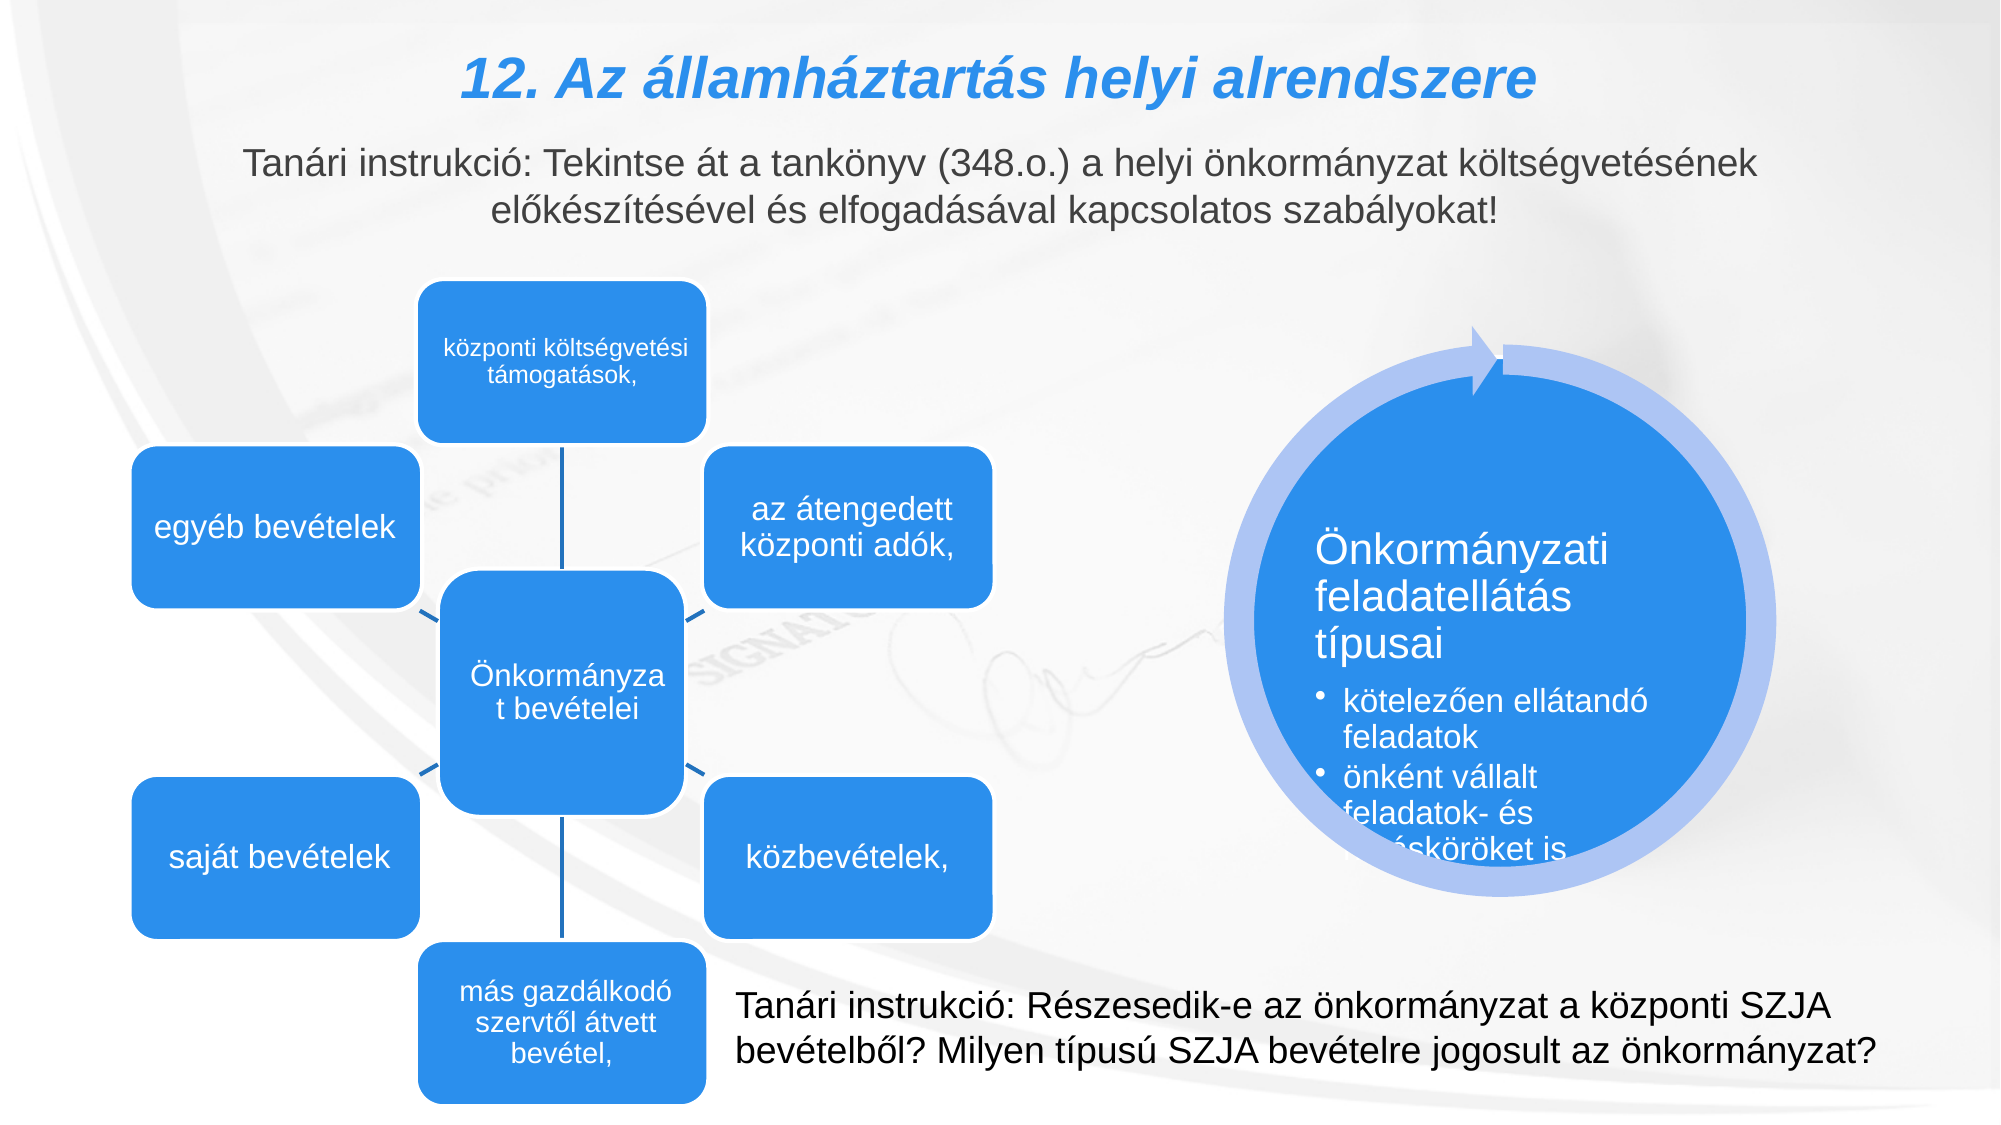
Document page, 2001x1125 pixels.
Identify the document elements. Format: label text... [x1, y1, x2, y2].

list Tanári instrukció: Tekintse át a tankönyv (348.o.) a helyi önkormányzat költségvetésének előkészítésével és elfogadásával kapcsolatos szabályokat! [208, 153, 1792, 216]
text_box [0, 278, 1277, 1107]
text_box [1183, 278, 1812, 963]
picture [0, 0, 2001, 1125]
text_box Tanári instrukció: Részesedik-e az önkormányzat a központi SZJA bevételből? Milyen típusú SZJA bevételre jogosult az önkormányzat? [1281, 973, 2000, 1079]
list 12. Az államháztartás helyi alrendszere [0, 26, 2000, 153]
